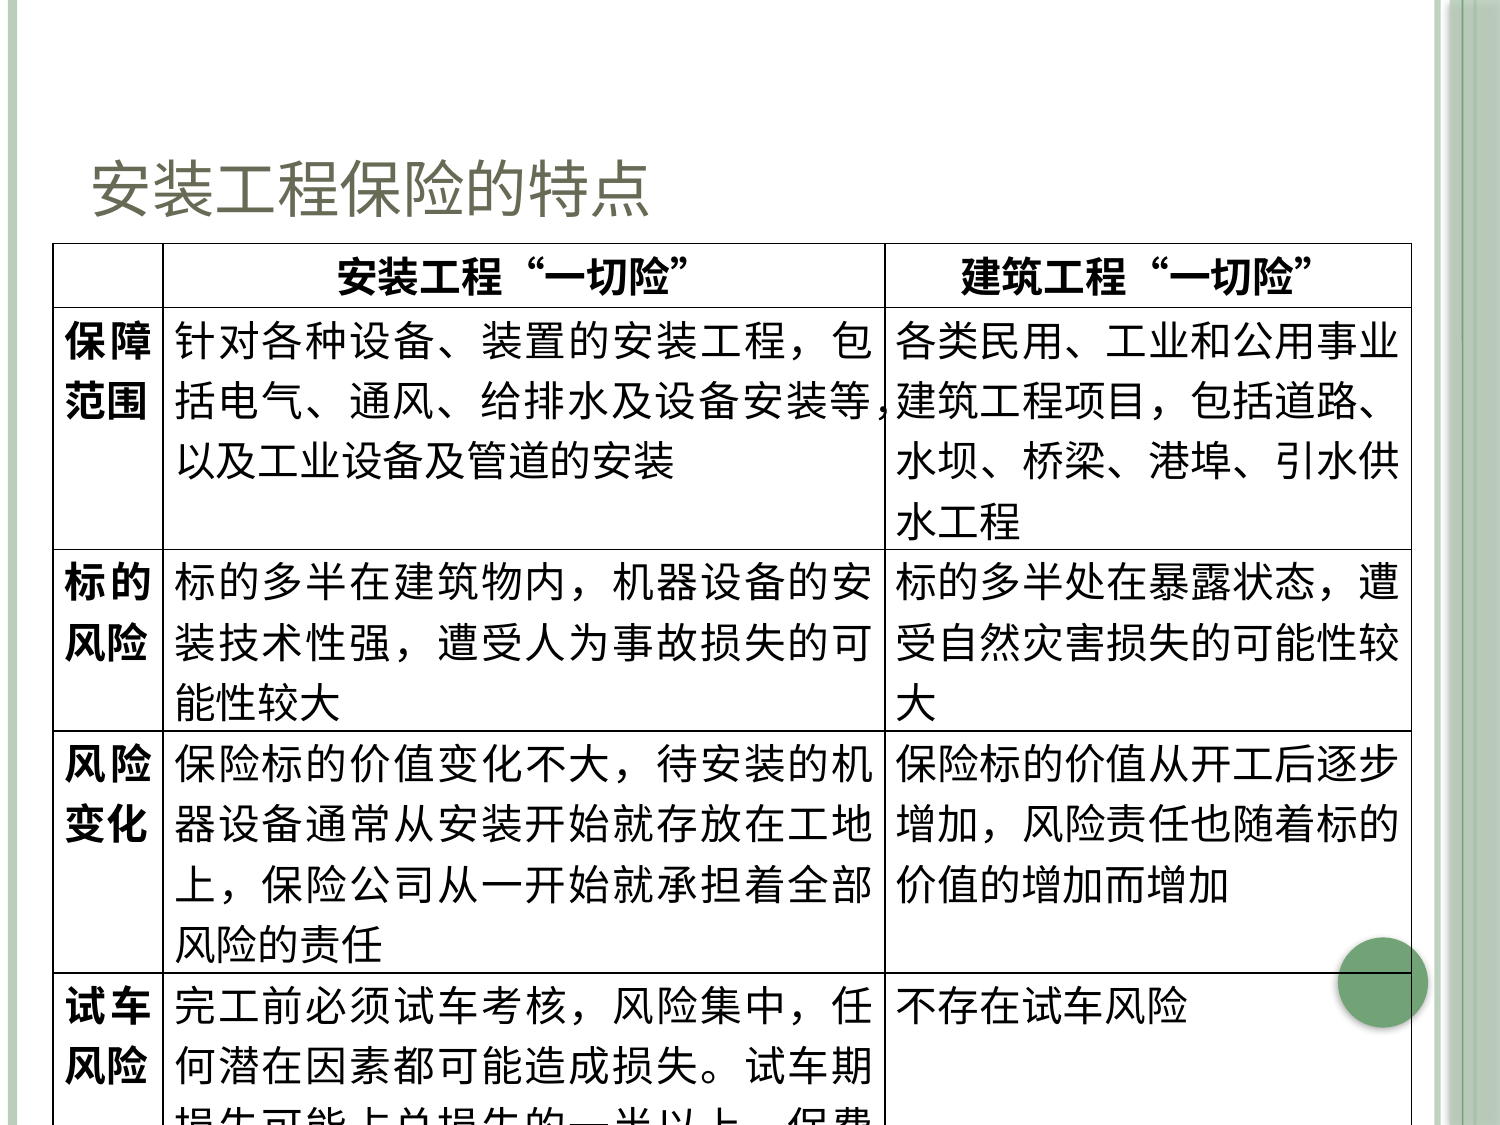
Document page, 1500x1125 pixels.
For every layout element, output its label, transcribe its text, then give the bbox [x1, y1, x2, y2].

table_cell 各类民用、工业和公用事业建筑工程项目，包括道路、水坝、桥梁、港埠、引水供水工程 [886, 308, 1411, 549]
table_cell 标的多半在建筑物内，机器设备的安装技术性强，遭受人为事故损失的可能性较大 [164, 550, 884, 730]
table_cell 保险标的价值从开工后逐步增加，风险责任也随着标的价值的增加而增加 [886, 732, 1411, 972]
table_cell 不存在试车风险 [886, 974, 1411, 1125]
table_cell 标的多半处在暴露状态，遭受自然灾害损失的可能性较大 [886, 550, 1411, 730]
table_cell 试车风险 [54, 974, 162, 1125]
title 安装工程保险的特点 [75, 45, 1425, 233]
table_cell 标的风险 [54, 550, 162, 730]
table_cell 针对各种设备、装置的安装工程，包括电气、通风、给排水及设备安装等，以及工业设备及管道的安装 [164, 308, 884, 549]
table_header [54, 244, 162, 307]
table_cell 风险变化 [54, 732, 162, 972]
table_cell 保障范围 [54, 308, 162, 549]
table_cell 保险标的价值变化不大，待安装的机器设备通常从安装开始就存放在工地上，保险公司从一开始就承担着全部风险的责任 [164, 732, 884, 972]
table_header 建筑工程“一切险” [886, 244, 1411, 307]
table_header 安装工程“一切险” [164, 244, 884, 307]
table_cell 完工前必须试车考核，风险集中，任何潜在因素都可能造成损失。试车期损失可能占总损失的一半以上，保费占总保费的1／3左右 [164, 974, 884, 1125]
